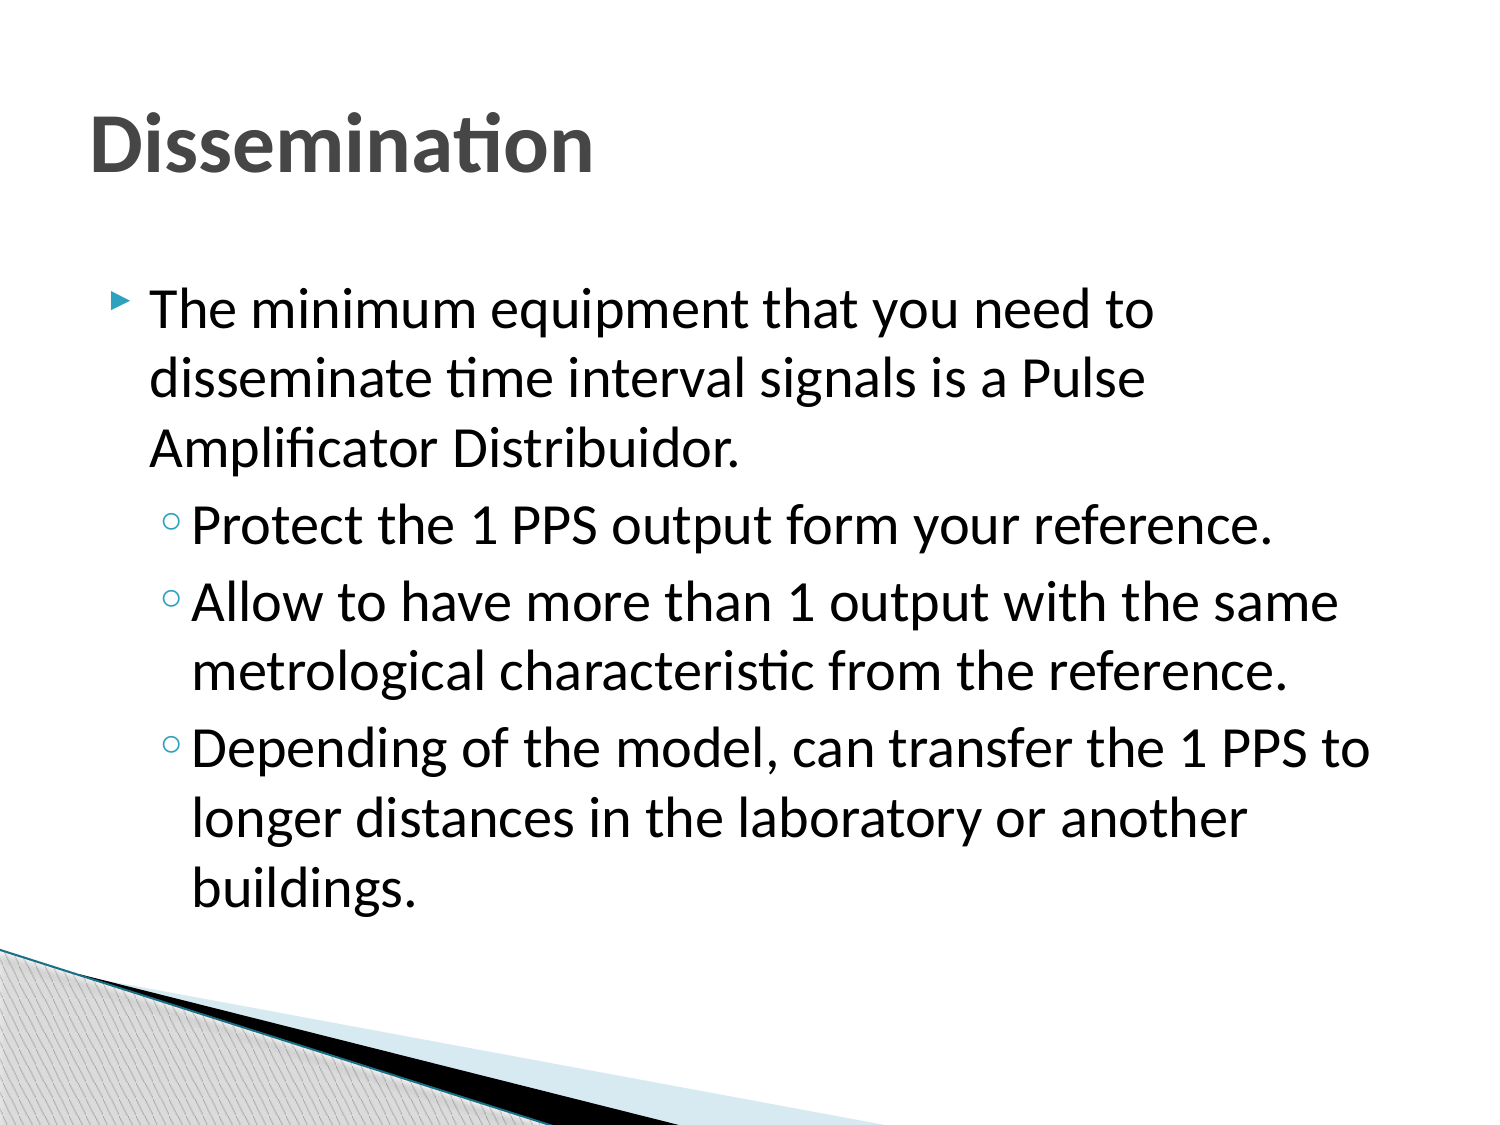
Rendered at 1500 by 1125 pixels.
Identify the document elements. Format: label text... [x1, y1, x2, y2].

list The minimum equipment that you need to disseminate time interval signals is a Pulse Amplificator Distribuidor. Protect the 1 PPS output form your reference. Allow to have more than 1 output with the same metrological characteristic from the reference. Depending of the model, can transfer the 1 PPS to longer distances in the laboratory or another buildings. [75, 262, 1425, 953]
title Dissemination [75, 45, 1425, 233]
